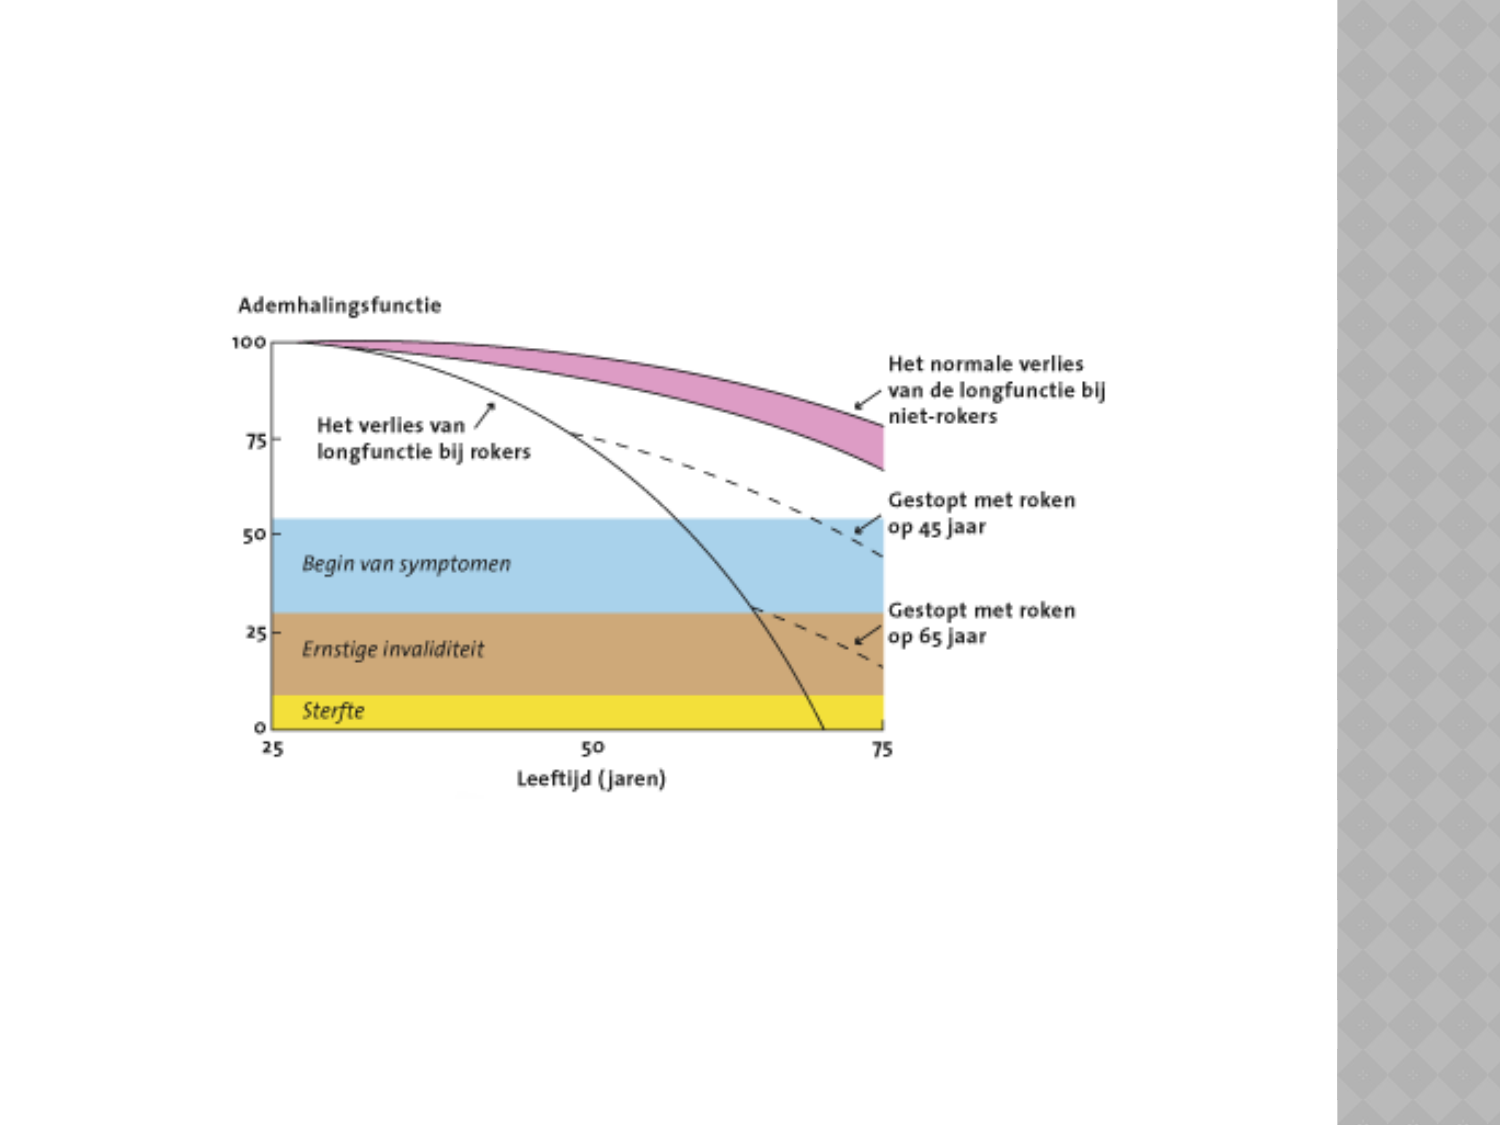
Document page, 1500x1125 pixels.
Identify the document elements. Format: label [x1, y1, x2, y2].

picture [218, 290, 1128, 800]
